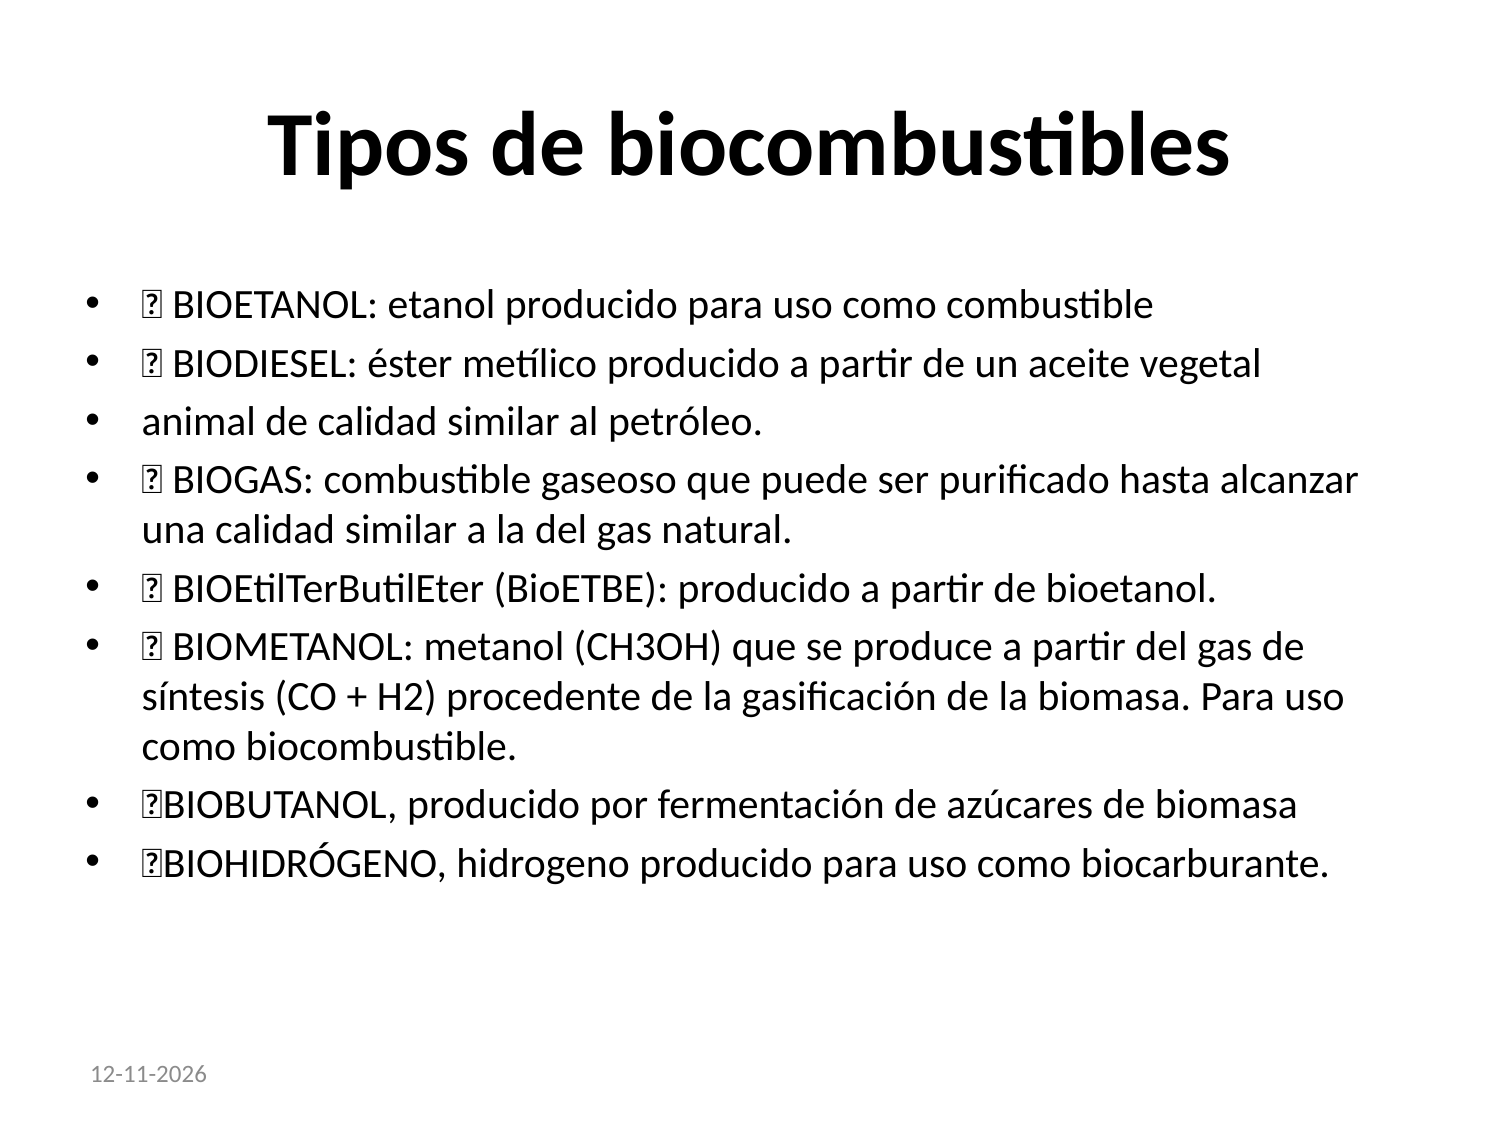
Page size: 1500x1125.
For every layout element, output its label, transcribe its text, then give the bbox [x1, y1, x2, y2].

title Tipos de biocombustibles [75, 45, 1425, 233]
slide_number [75, 1042, 425, 1103]
list 􀂾 BIOETANOL: etanol producido para uso como combustible 􀂾 BIODIESEL: éster metílico producido a partir de un aceite vegetal animal de calidad similar al petróleo. 􀂾 BIOGAS: combustible gaseoso que puede ser purificado hasta alcanzar una calidad similar a la del gas natural. 􀂾 BIOEtilTerButilEter (BioETBE): producido a partir de bioetanol. 􀂾 BIOMETANOL: metanol (CH3OH) que se produce a partir del gas de síntesis (CO + H2) procedente de la gasificación de la biomasa. Para uso como biocombustible. 􀂾BIOBUTANOL, producido por fermentación de azúcares de biomasa 􀂾BIOHIDRÓGENO, hidrogeno producido para uso como biocarburante. [70, 269, 1421, 1012]
